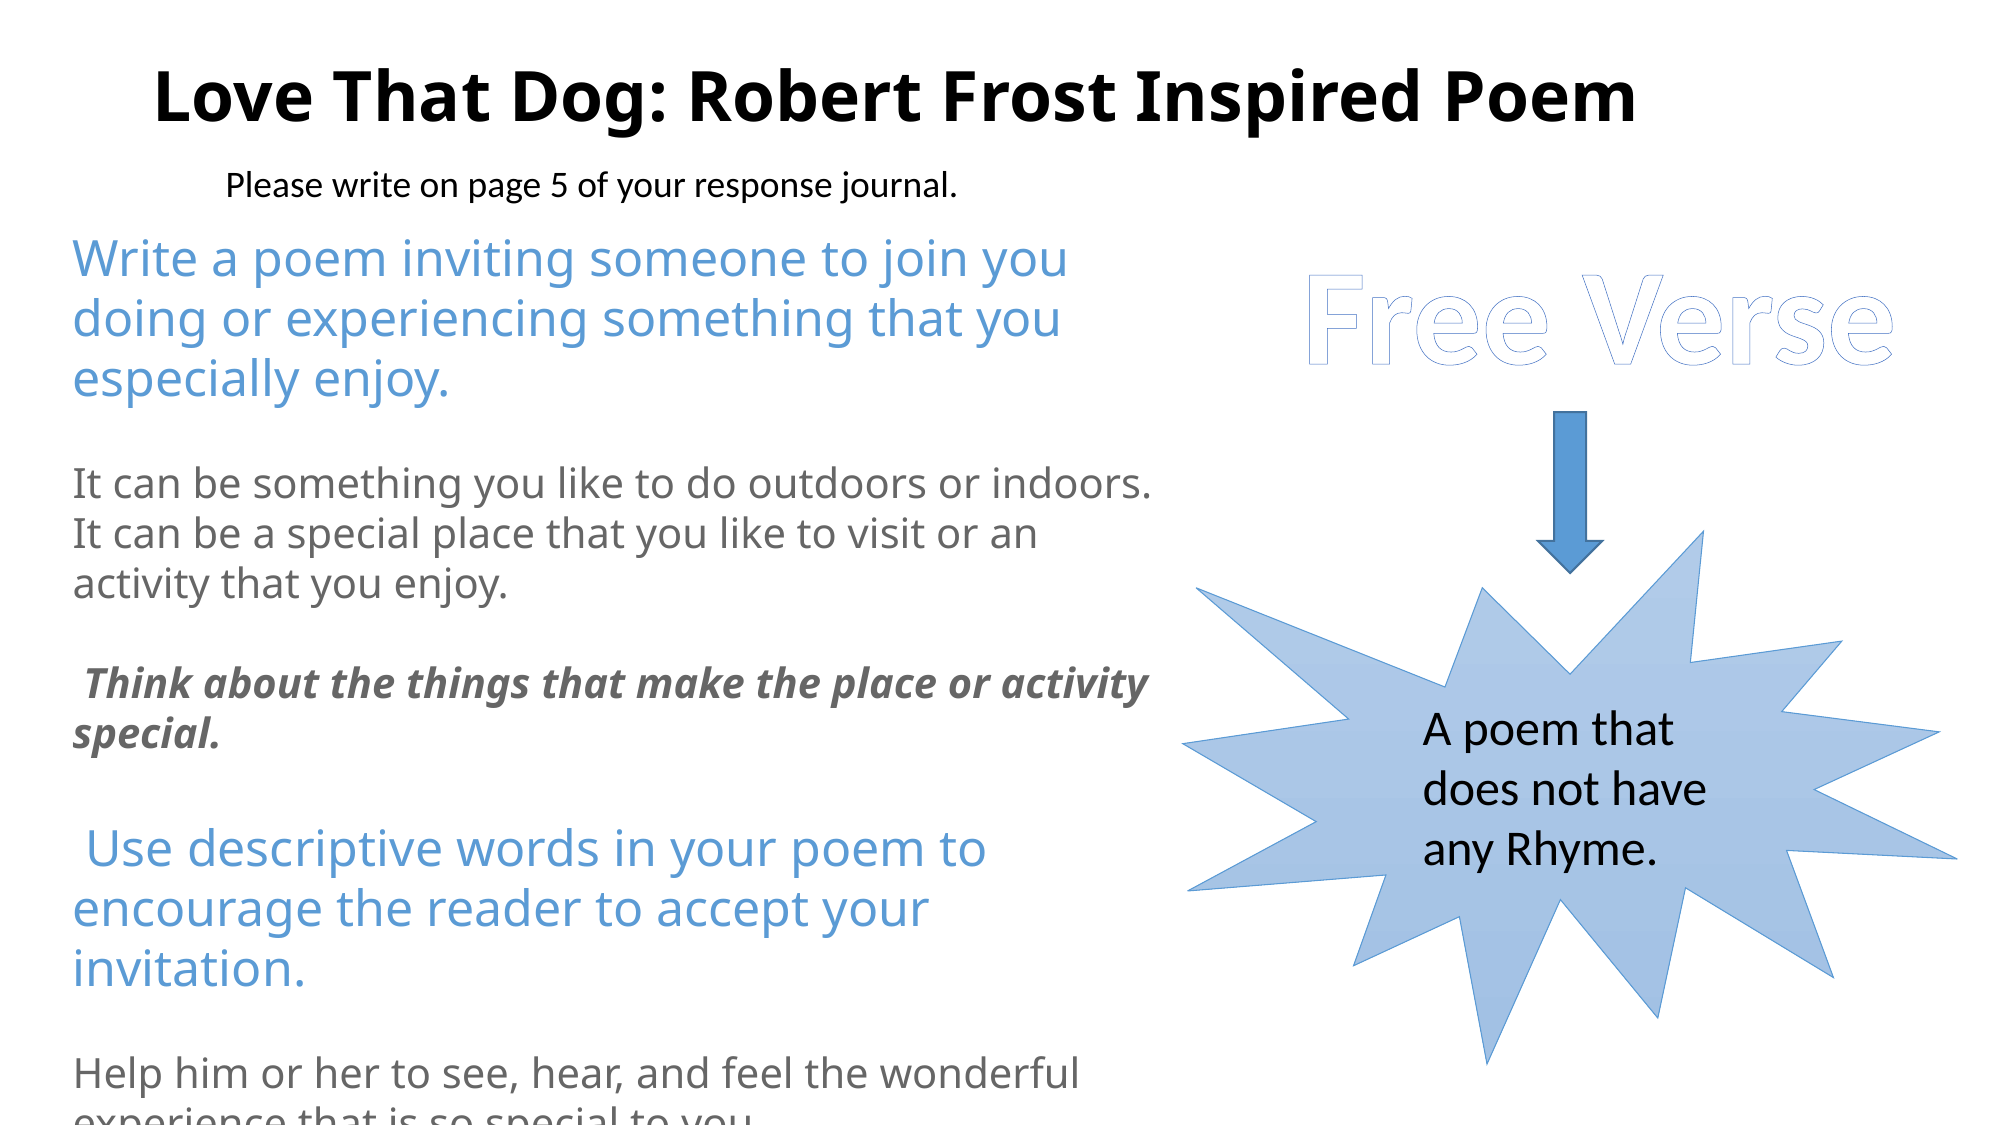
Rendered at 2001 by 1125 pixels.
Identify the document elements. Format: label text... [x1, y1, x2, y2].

text_box [1181, 529, 1958, 1066]
text_box Free Verse [1269, 219, 1930, 400]
text_box [1535, 411, 1605, 575]
text_box A poem that does not have any Rhyme. [1407, 688, 1757, 883]
title Love That Dog: Robert Frost Inspired Poem [137, 33, 1829, 164]
text_box Please write on page 5 of your response journal. [210, 153, 1350, 213]
text_box Write a poem inviting someone to join you doing or experiencing something that you especially enjoy. It can be something you like to do outdoors or indoors. It can be a special place that you like to visit or an activity that you enjoy. Think about the things that make the place or activity special. Use descriptive words in your poem to encourage the reader to accept your invitation. Help him or her to see, hear, and feel the wonderful experience that is so special to you. [57, 219, 1183, 1125]
